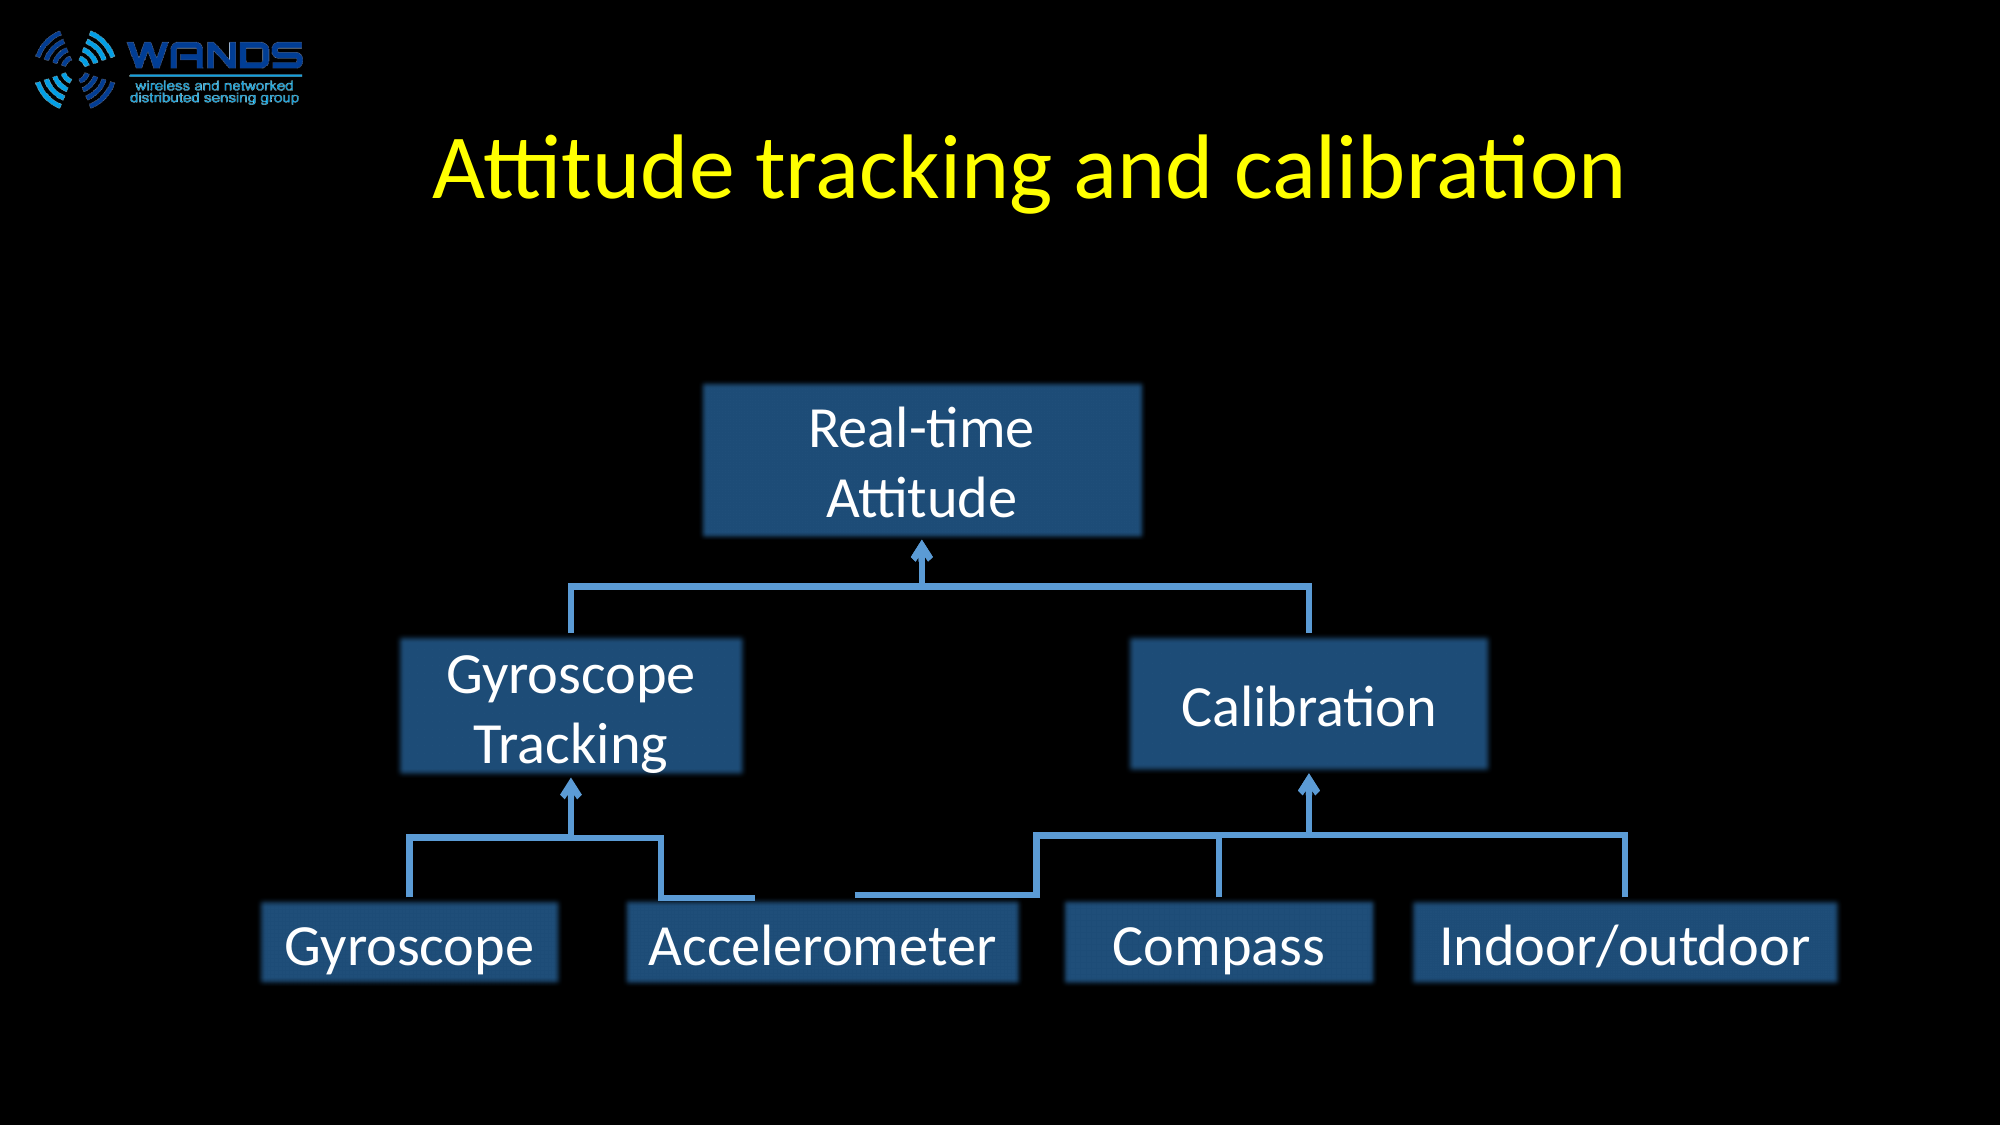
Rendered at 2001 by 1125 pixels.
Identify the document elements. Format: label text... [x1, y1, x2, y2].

text_box Indoor/outdoor [1529, 905, 1834, 979]
text_box Calibration [1163, 642, 1485, 766]
picture [35, 28, 303, 109]
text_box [1404, 677, 1529, 994]
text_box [699, 410, 794, 762]
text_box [854, 835, 1219, 896]
text_box Gyroscope [264, 905, 556, 979]
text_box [1201, 790, 1326, 881]
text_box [430, 756, 551, 919]
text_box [1068, 392, 1163, 780]
text_box Compass [1068, 905, 1370, 979]
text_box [566, 838, 755, 899]
title Attitude tracking and calibration [137, 59, 1925, 278]
text_box Accelerometer [630, 905, 1016, 979]
text_box Gyroscope Tracking [403, 642, 738, 770]
text_box Real-time Attitude [706, 387, 1139, 533]
